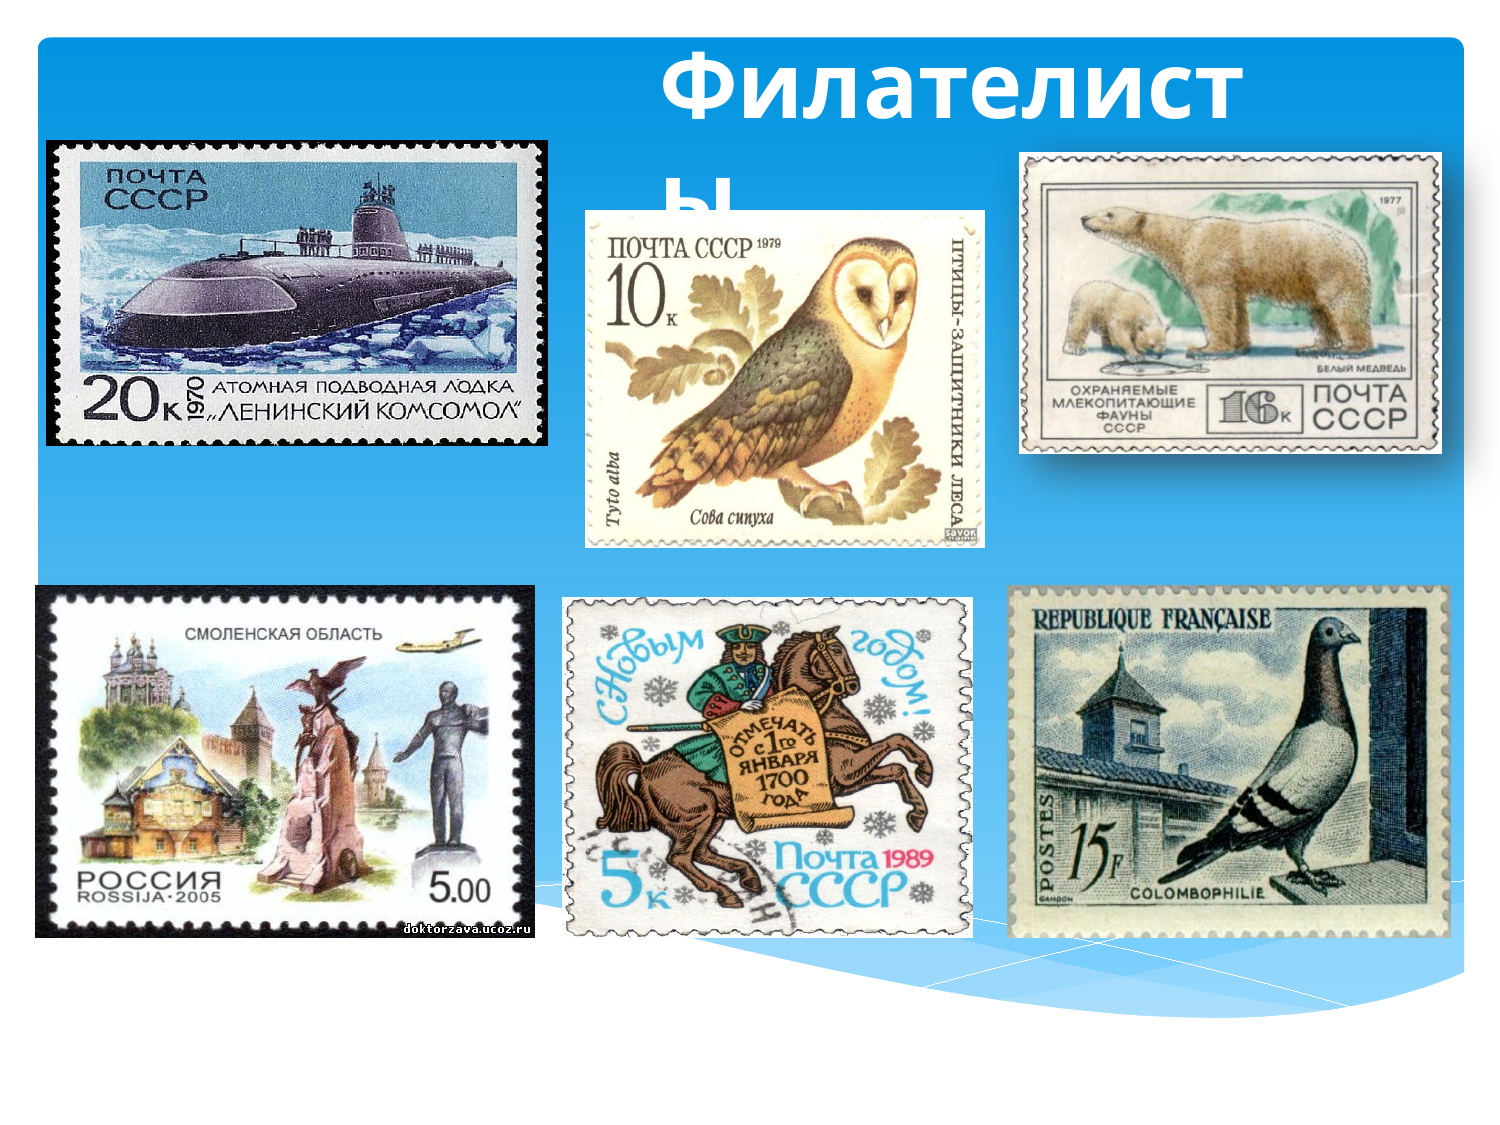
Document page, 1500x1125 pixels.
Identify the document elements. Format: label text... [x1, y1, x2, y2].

picture [562, 597, 973, 938]
picture [34, 585, 536, 938]
picture [585, 210, 985, 549]
picture [1007, 585, 1451, 938]
picture [46, 141, 548, 446]
picture [1019, 152, 1442, 454]
text_box Филателисты [644, 19, 1334, 254]
